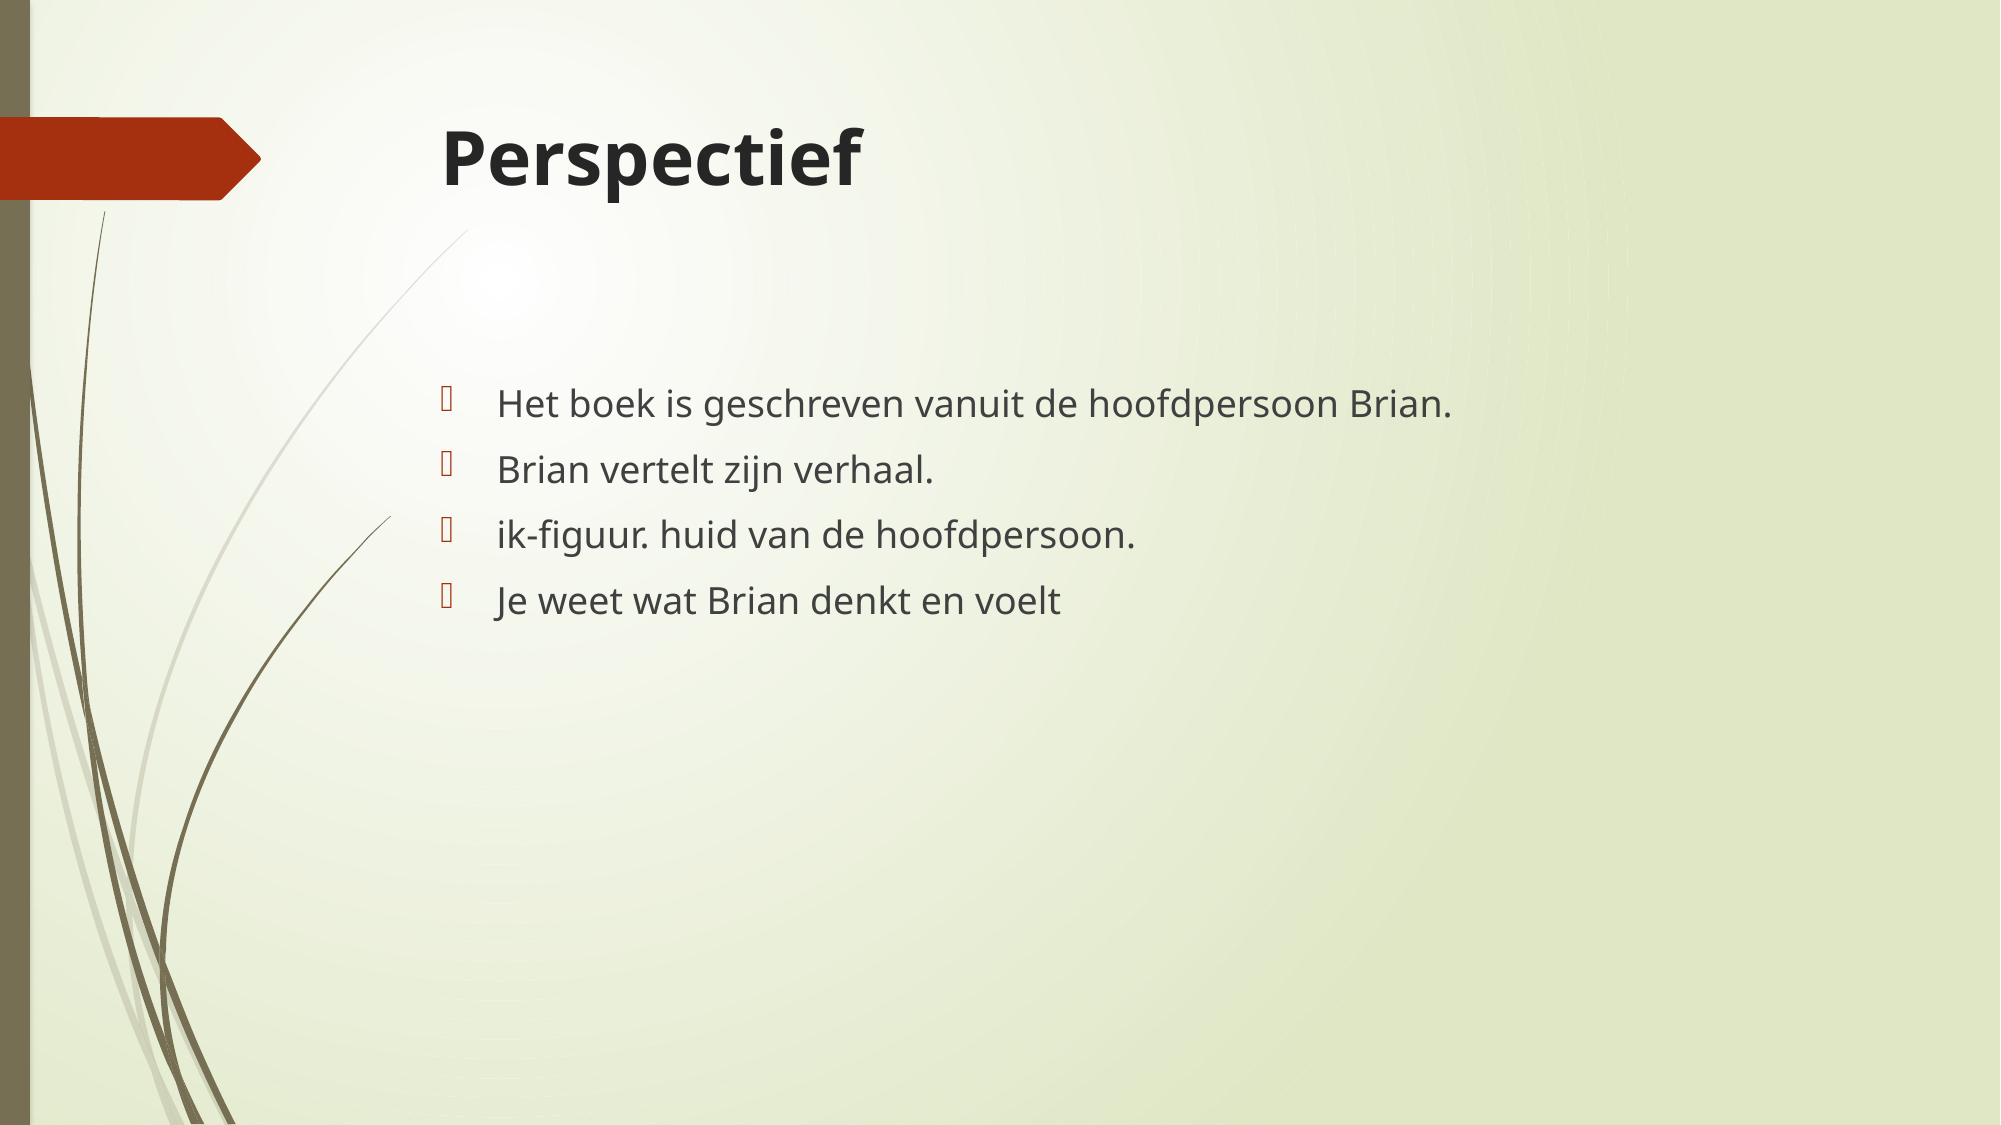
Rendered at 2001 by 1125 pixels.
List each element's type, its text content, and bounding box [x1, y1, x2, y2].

title Perspectief [425, 102, 1888, 313]
list Het boek is geschreven vanuit de hoofdpersoon Brian. Brian vertelt zijn verhaal. ik-figuur. huid van de hoofdpersoon. Je weet wat Brian denkt en voelt [425, 372, 1888, 992]
